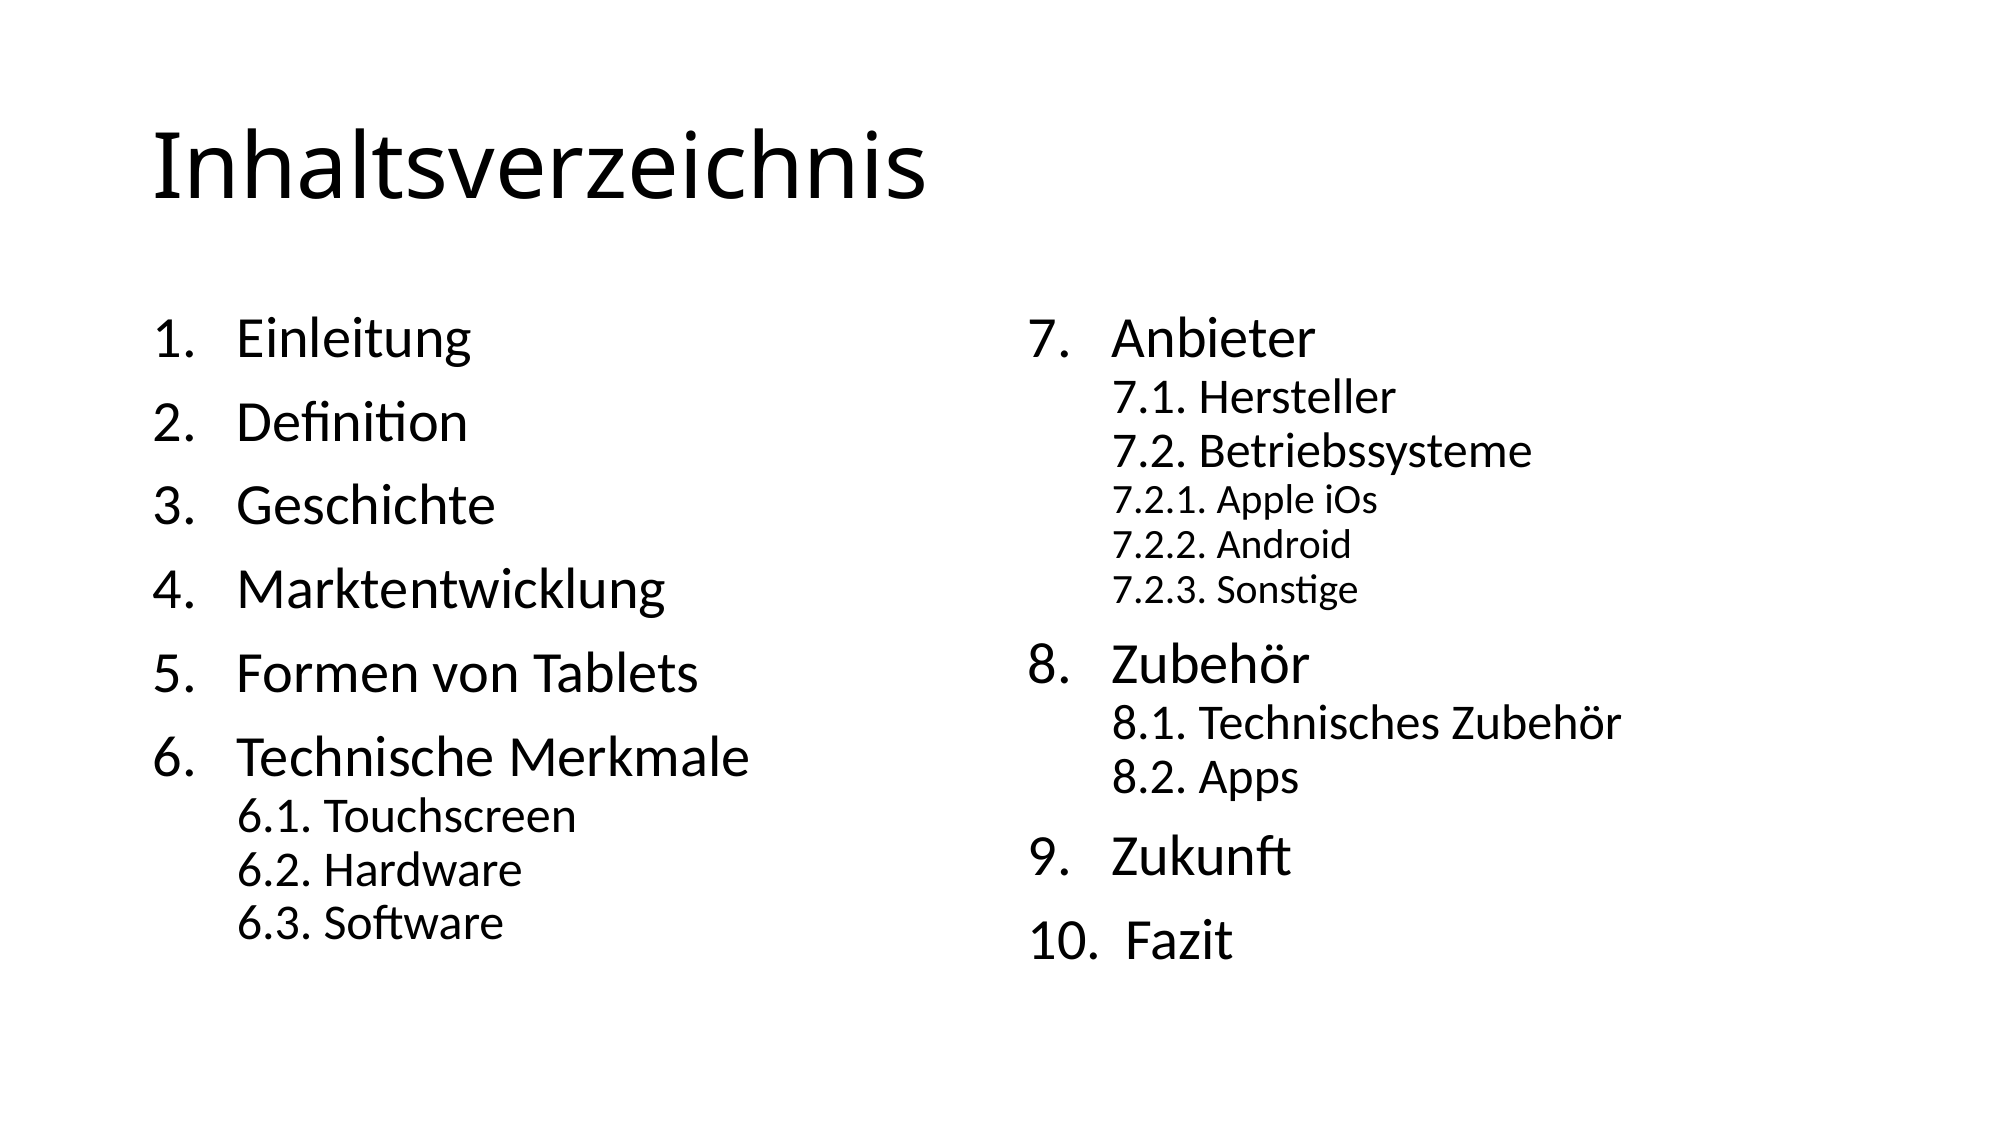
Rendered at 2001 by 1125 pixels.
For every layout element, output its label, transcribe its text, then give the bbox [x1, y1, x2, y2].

list Einleitung Definition Geschichte Marktentwicklung Formen von Tablets Technische Merkmale 6.1. Touchscreen 6.2. Hardware 6.3. Software [137, 299, 988, 1014]
title Inhaltsverzeichnis [137, 59, 1863, 278]
list Anbieter 7.1. Hersteller 7.2. Betriebssysteme 7.2.1. Apple iOs 7.2.2. Android 7.2.3. Sonstige Zubehör 8.1. Technisches Zubehör 8.2. Apps Zukunft Fazit [1012, 299, 1863, 1014]
